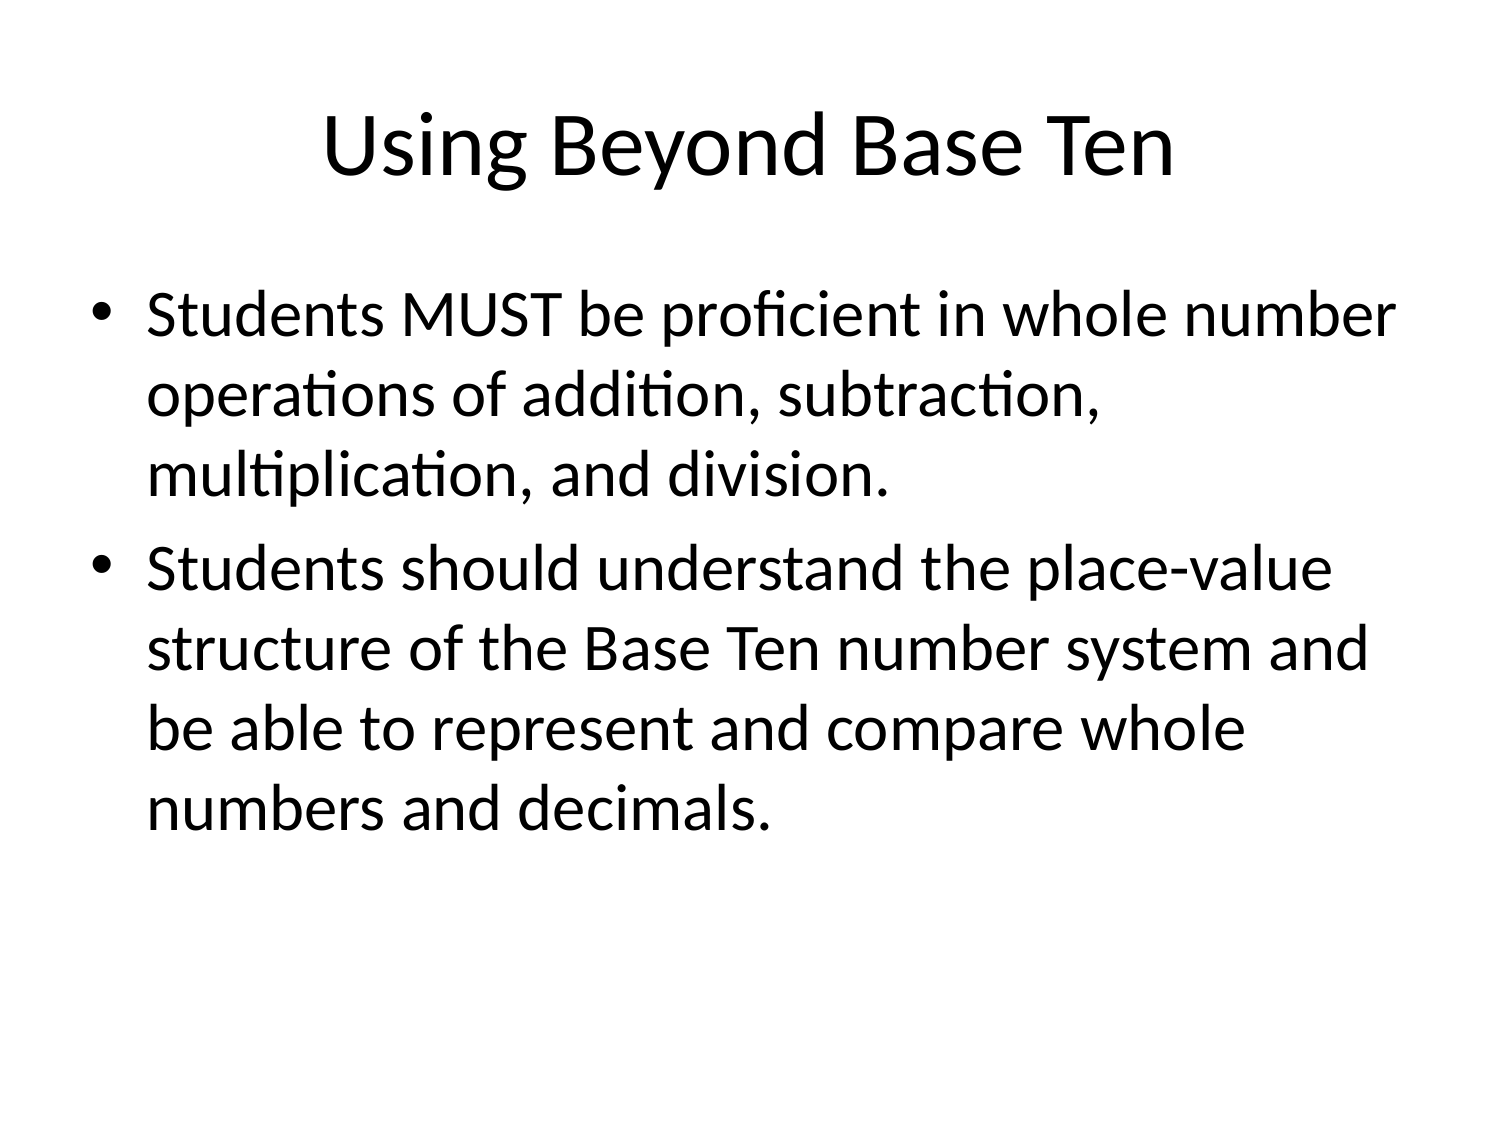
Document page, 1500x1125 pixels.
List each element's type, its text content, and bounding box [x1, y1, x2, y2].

title Using Beyond Base Ten [75, 45, 1425, 233]
list Students MUST be proficient in whole number operations of addition, subtraction, multiplication, and division. Students should understand the place-value structure of the Base Ten number system and be able to represent and compare whole numbers and decimals. [75, 262, 1425, 1005]
